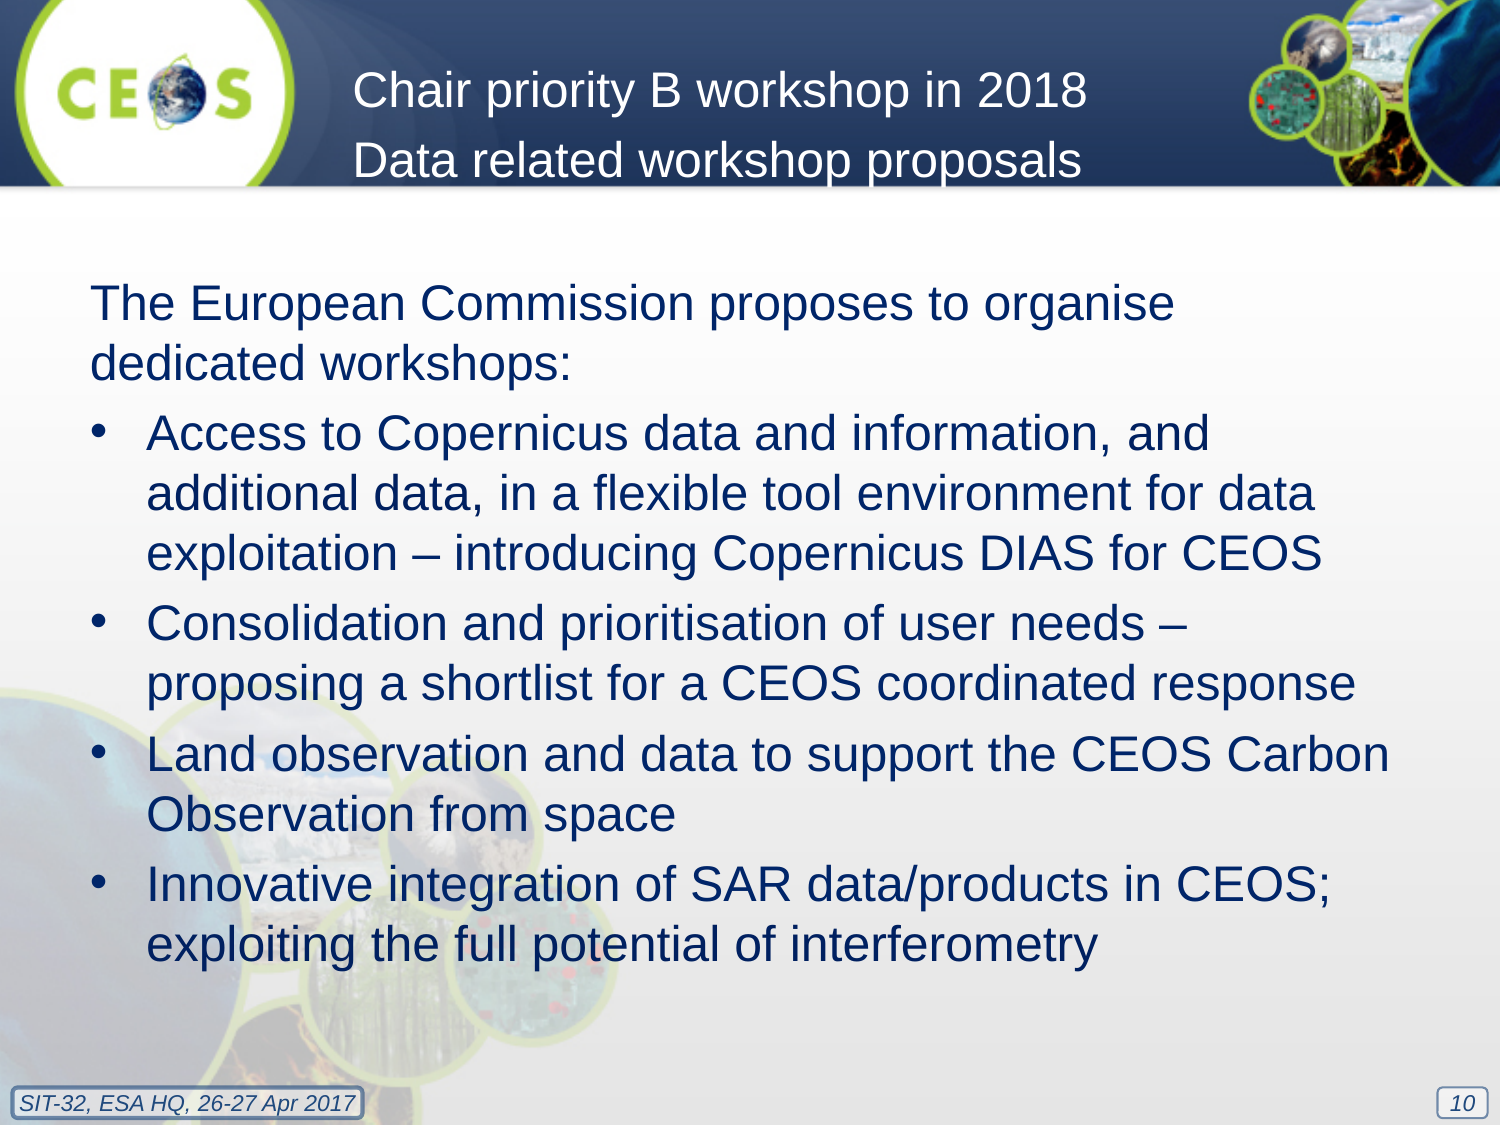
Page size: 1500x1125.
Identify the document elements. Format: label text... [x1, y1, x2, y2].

list The European Commission proposes to organise dedicated workshops: Access to Copernicus data and information, and additional data, in a flexible tool environment for data exploitation – introducing Copernicus DIAS for CEOS Consolidation and prioritisation of user needs – proposing a shortlist for a CEOS coordinated response Land observation and data to support the CEOS Carbon Observation from space Innovative integration of SAR data/products in CEOS; exploiting the full potential of interferometry [75, 262, 1413, 1038]
slide_number 10 [1436, 1086, 1489, 1120]
picture [0, 0, 1500, 1125]
list Chair priority B workshop in 2018 Data related workshop proposals [337, 50, 1150, 138]
